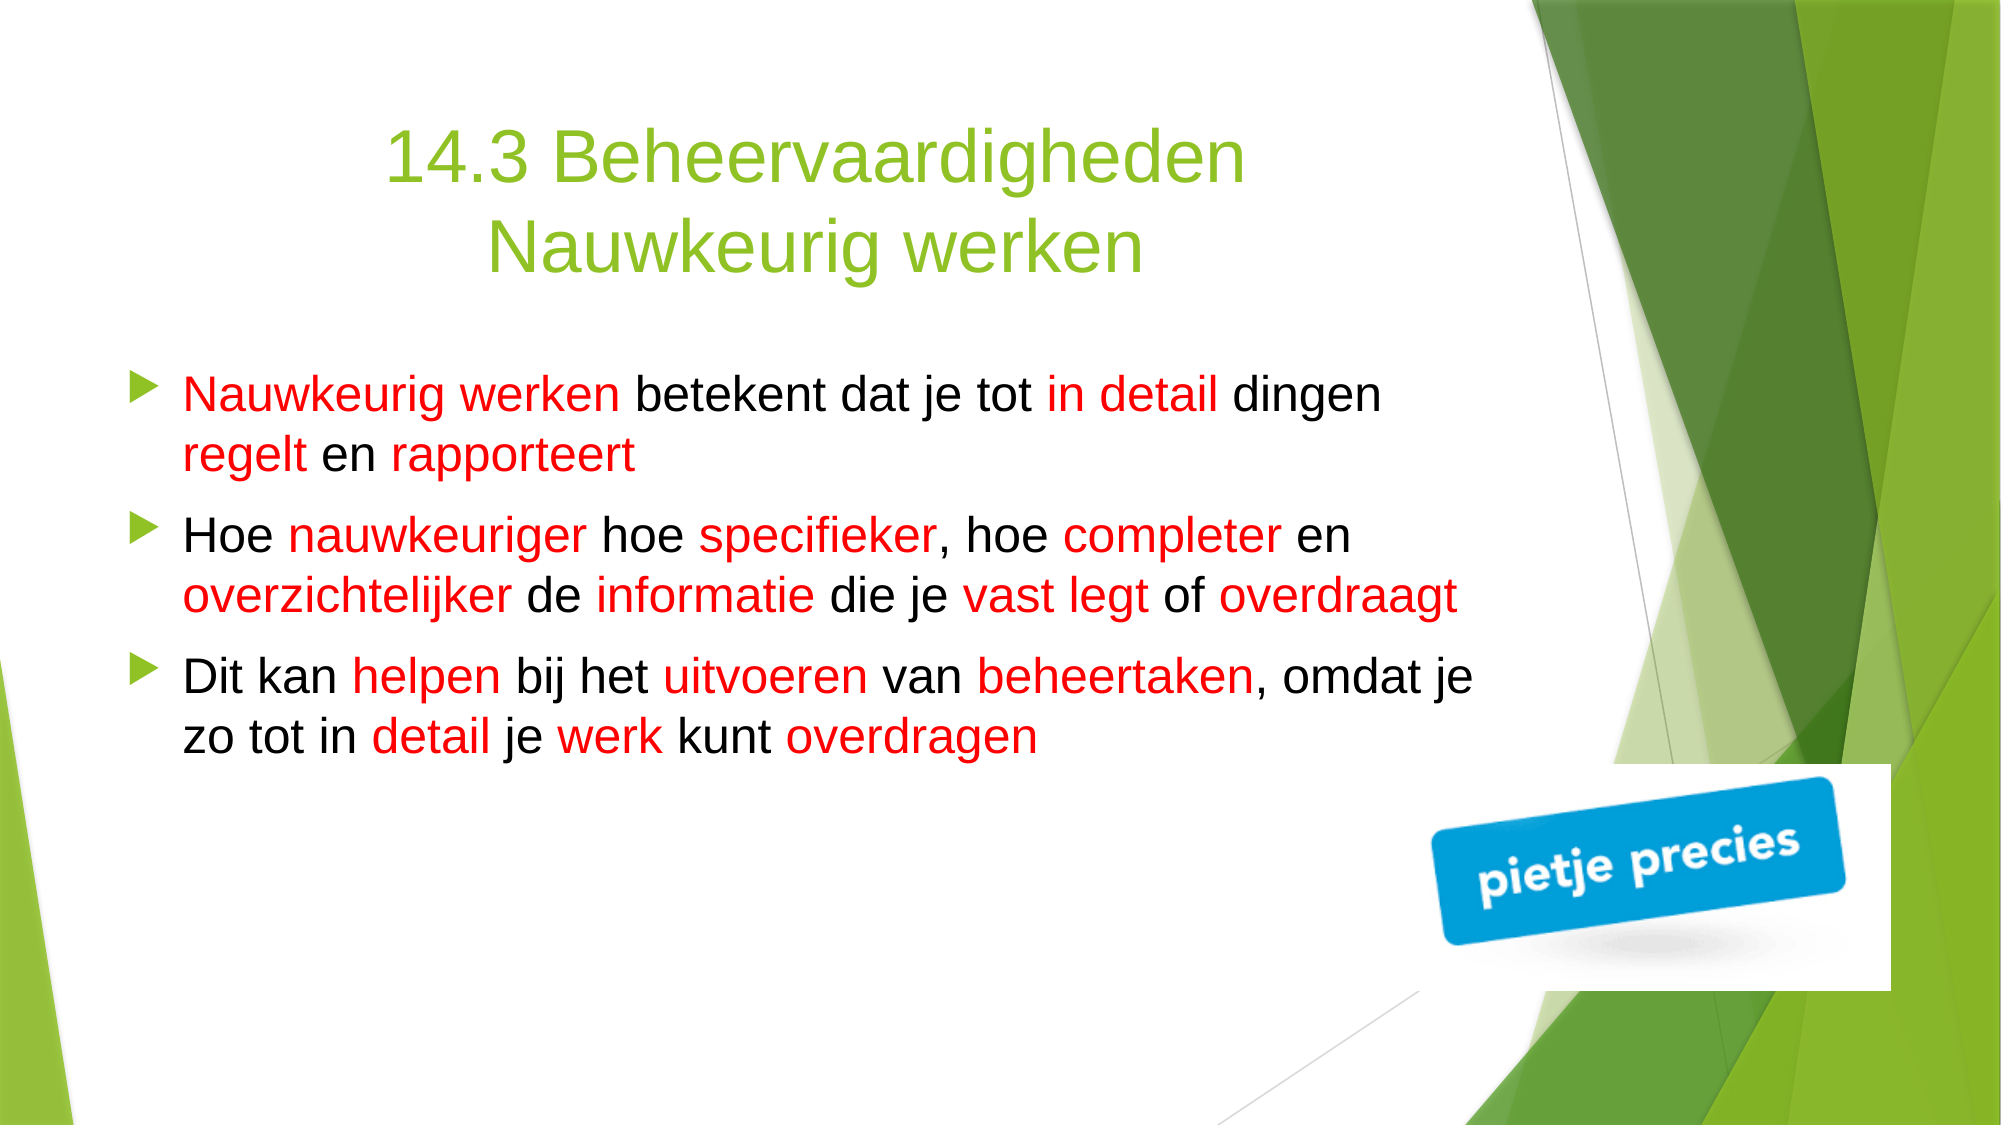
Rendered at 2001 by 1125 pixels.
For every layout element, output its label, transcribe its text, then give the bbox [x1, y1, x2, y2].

list Nauwkeurig werken betekent dat je tot in detail dingen regelt en rapporteert Hoe nauwkeuriger hoe specifieker, hoe completer en overzichtelijker de informatie die je vast legt of overdraagt Dit kan helpen bij het uitvoeren van beheertaken, omdat je zo tot in detail je werk kunt overdragen [111, 354, 1522, 992]
picture [1345, 763, 1891, 992]
title 14.3 Beheervaardigheden Nauwkeurig werken [111, 99, 1522, 317]
